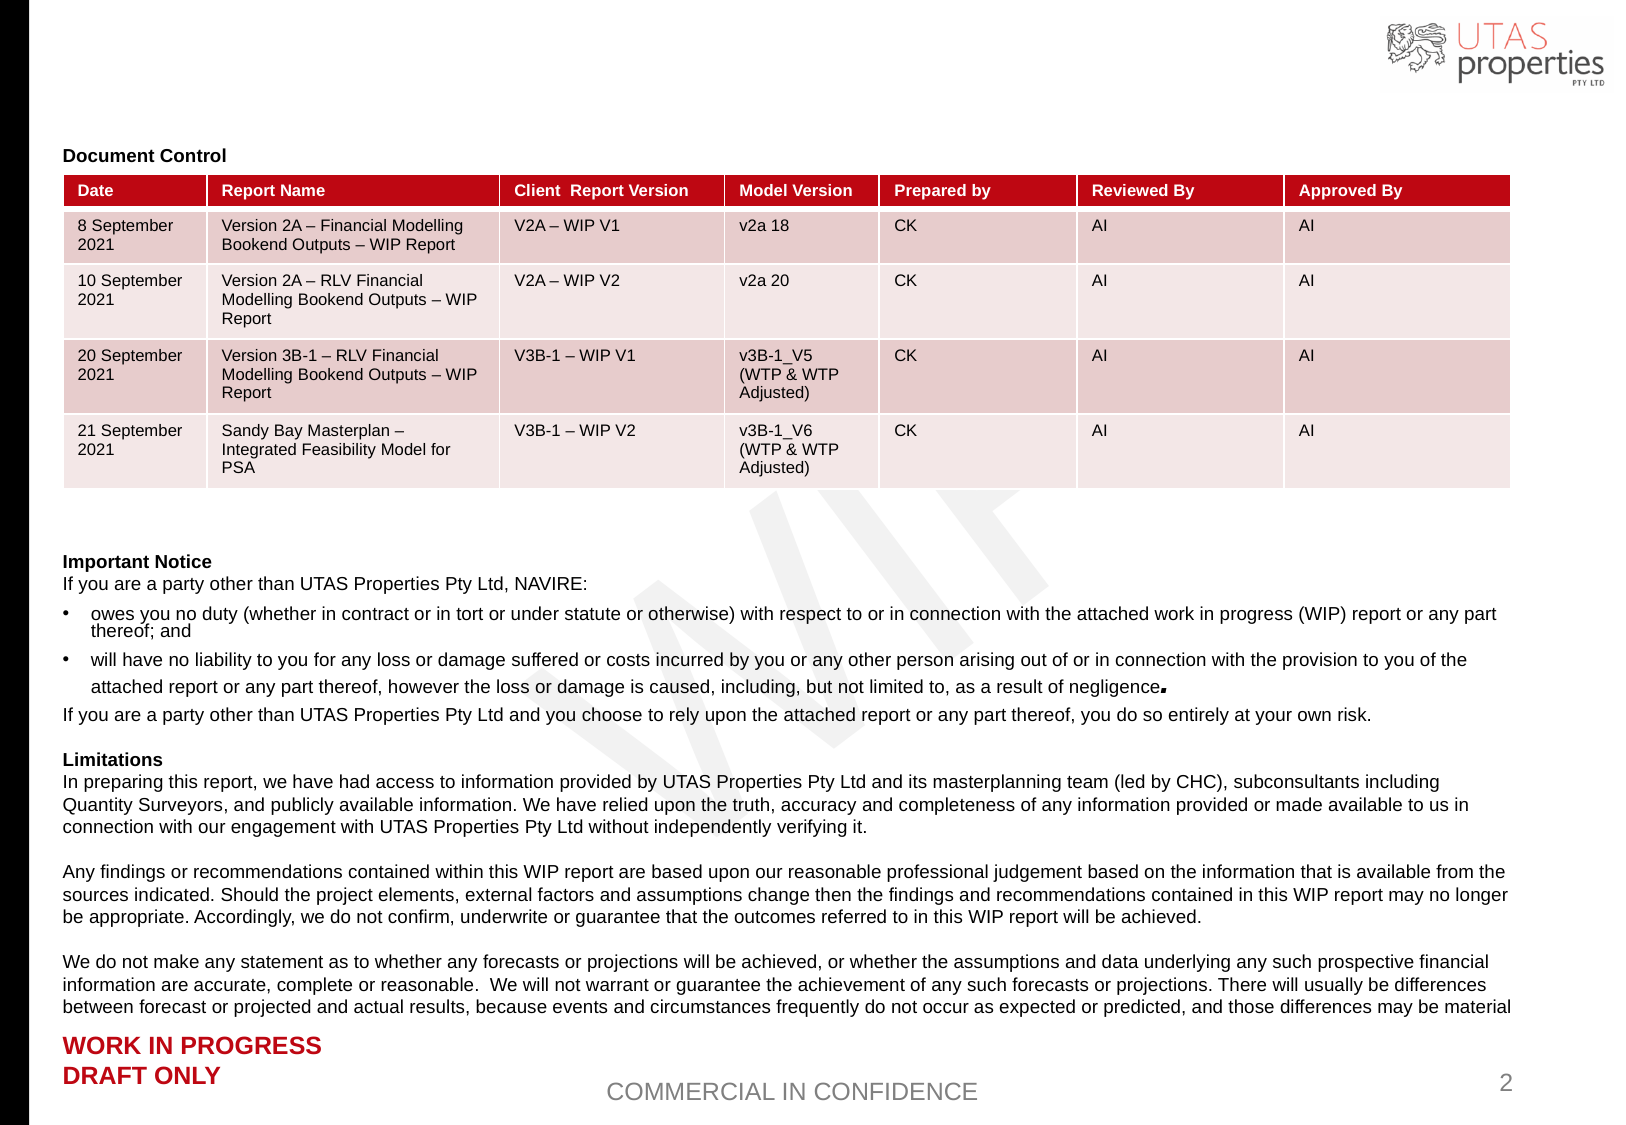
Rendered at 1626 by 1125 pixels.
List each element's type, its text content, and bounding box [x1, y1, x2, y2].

table_cell AI [1285, 212, 1510, 263]
table_cell CK [880, 340, 1076, 413]
table_cell CK [880, 265, 1076, 338]
table_header Date [64, 175, 206, 206]
table_cell AI [1285, 265, 1510, 338]
table_cell AI [1285, 415, 1510, 488]
table_header Report Name [208, 175, 499, 206]
table_header Prepared by [880, 175, 1076, 206]
table_cell v2a 18 [725, 212, 878, 263]
table_cell AI [1078, 212, 1283, 263]
table_cell AI [1078, 340, 1283, 413]
table_cell V2A – WIP V2 [500, 265, 724, 338]
table_cell v2a 20 [725, 265, 878, 338]
table_header Reviewed By [1078, 175, 1283, 206]
table_cell AI [1078, 265, 1283, 338]
text_box Important Notice If you are a party other than UTAS Properties Pty Ltd, NAVIRE: owes you no duty (whether in contract or in tort or under statute or otherwise) with respect to or in connection with the attached work in progress (WIP) report or any part thereof; and will have no liability to you for any loss or damage suffered or costs incurred by you or any other person arising out of or in connection with the provision to you of the attached report or any part thereof, however the loss or damage is caused, including, but not limited to, as a result of negligence. If you are a party other than UTAS Properties Pty Ltd and you choose to rely upon the attached report or any part thereof, you do so entirely at your own risk. Limitations In preparing this report, we have had access to information provided by UTAS Properties Pty Ltd and its masterplanning team (led by CHC), subconsultants including Quantity Surveyors, and publicly available information. We have relied upon the truth, accuracy and completeness of any information provided or made available to us in connection with our engagement with UTAS Properties Pty Ltd without independently verifying it. Any findings or recommendations contained within this WIP report are based upon our reasonable professional judgement based on the information that is available from the sources indicated. Should the project elements, external factors and assumptions change then the findings and recommendations contained in this WIP report may no longer be appropriate. Accordingly, we do not confirm, underwrite or guarantee that the outcomes referred to in this WIP report will be achieved. We do not make any statement as to whether any forecasts or projections will be achieved, or whether the assumptions and data underlying any such prospective financial information are accurate, complete or reasonable. We will not warrant or guarantee the achievement of any such forecasts or projections. There will usually be differences between forecast or projected and actual results, because events and circumstances frequently do not occur as expected or predicted, and those differences may be material [62, 549, 1512, 1018]
table_cell AI [1285, 340, 1510, 413]
table_cell AI [1078, 415, 1283, 488]
table_cell v3B-1_V5 (WTP & WTP Adjusted) [725, 340, 878, 413]
table_cell V2A – WIP V1 [500, 212, 724, 263]
table_cell 8 September 2021 [64, 212, 206, 263]
table_cell Version 2A – Financial Modelling Bookend Outputs – WIP Report [208, 212, 499, 263]
table_cell Version 2A – RLV Financial Modelling Bookend Outputs – WIP Report [208, 265, 499, 338]
table_cell 21 September 2021 [64, 415, 206, 488]
table_header Approved By [1285, 175, 1510, 206]
table_cell v3B-1_V6 (WTP & WTP Adjusted) [725, 415, 878, 488]
text_box WORK IN PROGRESS DRAFT ONLY [62, 1029, 382, 1090]
table_cell 20 September 2021 [64, 340, 206, 413]
table_cell Sandy Bay Masterplan – Integrated Feasibility Model for PSA [208, 415, 499, 488]
table_cell CK [880, 212, 1076, 263]
table_cell Version 3B-1 – RLV Financial Modelling Bookend Outputs – WIP Report [208, 340, 499, 413]
table_header Client Report Version [500, 175, 724, 206]
table_header Model Version [725, 175, 878, 206]
text_box Document Control [62, 143, 1512, 167]
table_cell 10 September 2021 [64, 265, 206, 338]
picture [1380, 16, 1614, 93]
table_cell CK [880, 415, 1076, 488]
table_cell V3B-1 – WIP V2 [500, 415, 724, 488]
table_cell V3B-1 – WIP V1 [500, 340, 724, 413]
